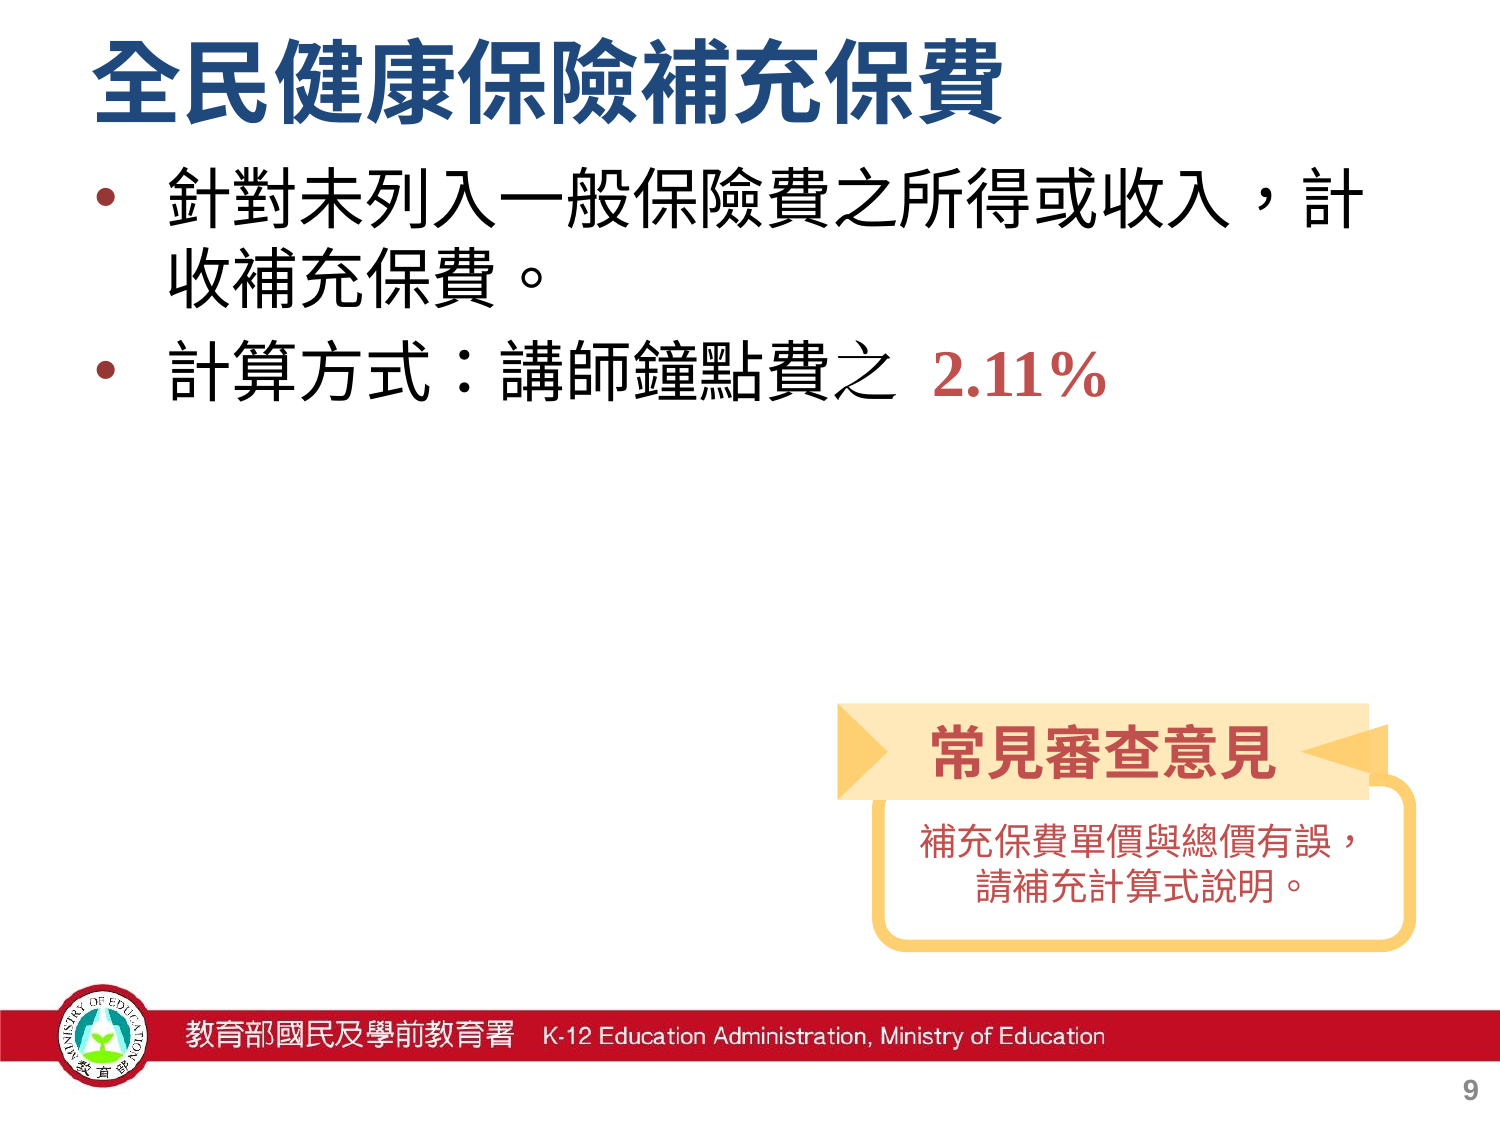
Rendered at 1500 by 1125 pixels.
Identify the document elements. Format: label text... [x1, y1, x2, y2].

picture [0, 0, 1500, 1125]
title 全民健康保險補充保費 [75, 9, 1425, 149]
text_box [837, 703, 1370, 801]
list 針對未列入一般保險費之所得或收入，計收補充保費。 計算方式：講師鐘點費之 2.11% [75, 149, 1425, 975]
slide_number 8 [1144, 1058, 1495, 1119]
text_box 補充保費單價與總價有誤，請補充計算式說明。 [878, 780, 1410, 946]
